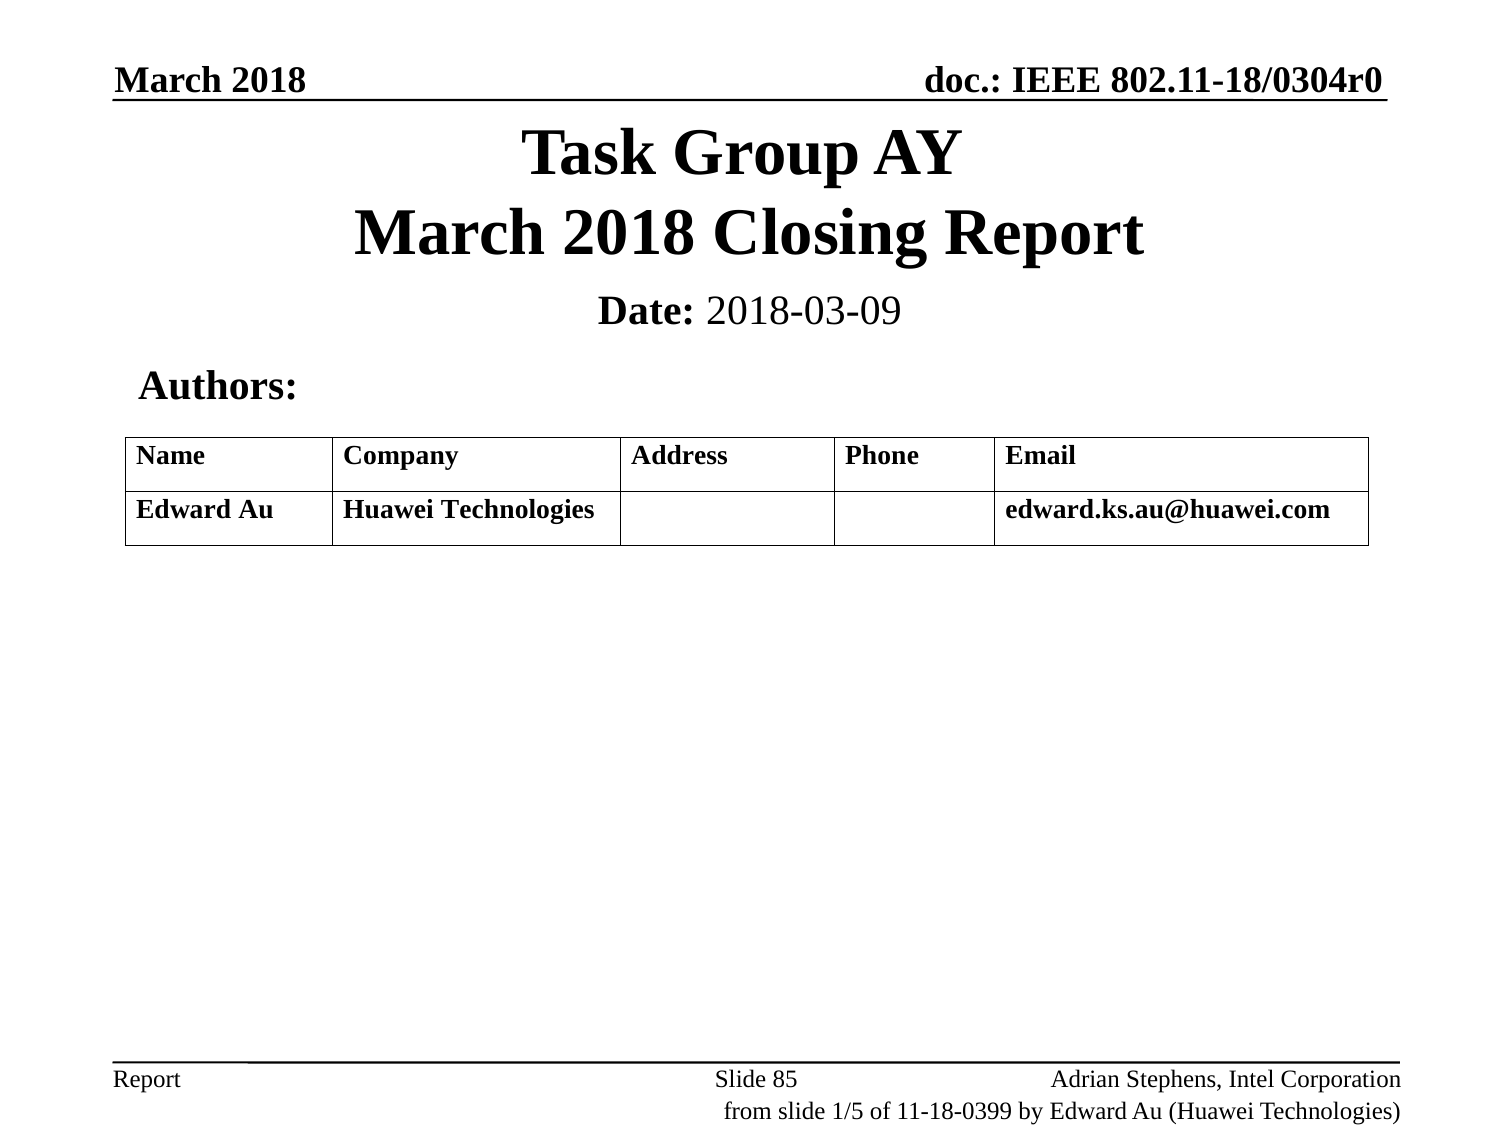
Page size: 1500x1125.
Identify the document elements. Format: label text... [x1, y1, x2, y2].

footer Adrian Stephens, Intel Corporation [1024, 1061, 1402, 1087]
slide_number Slide 85 [711, 1061, 801, 1093]
text_box Authors: [112, 349, 350, 413]
title Task Group AY March 2018 Closing Report [0, 99, 1500, 275]
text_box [110, 437, 1394, 592]
list Date: 2018-03-09 [112, 275, 1388, 338]
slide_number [114, 54, 374, 101]
text_box from slide 1/5 of 11-18-0399 by Edward Au (Huawei Technologies) [343, 1087, 1417, 1125]
